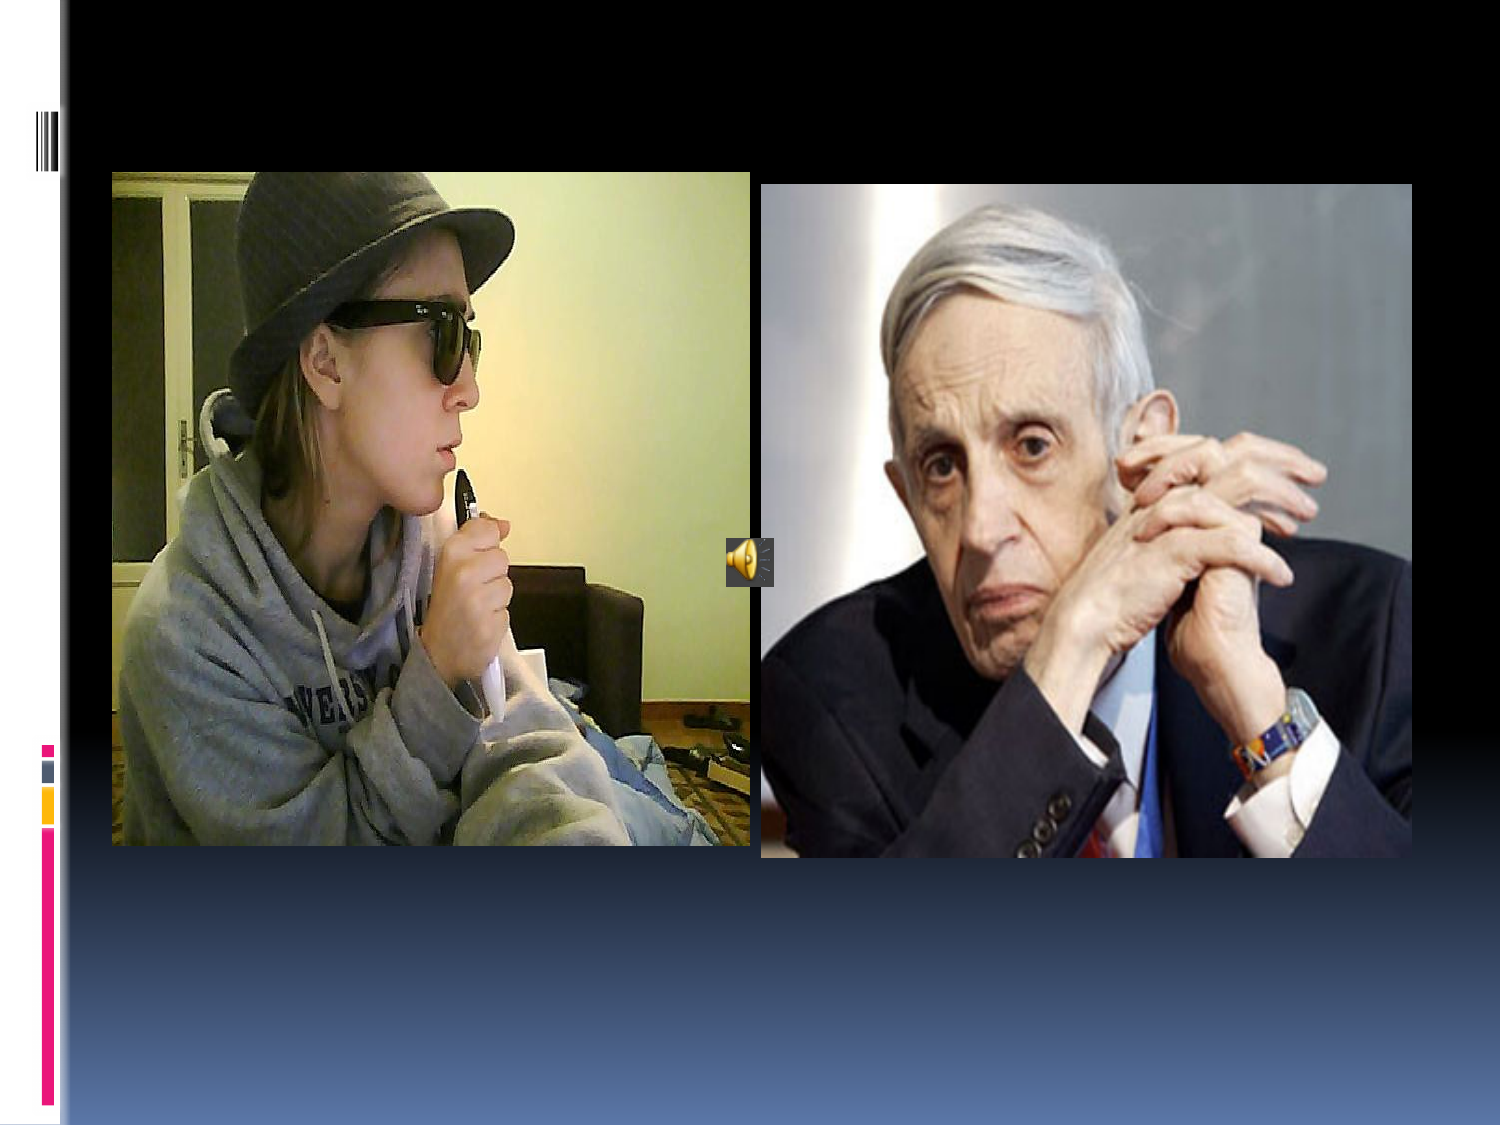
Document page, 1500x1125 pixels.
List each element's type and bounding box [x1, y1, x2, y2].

picture [724, 537, 776, 588]
list [761, 184, 1412, 859]
picture [111, 172, 751, 847]
